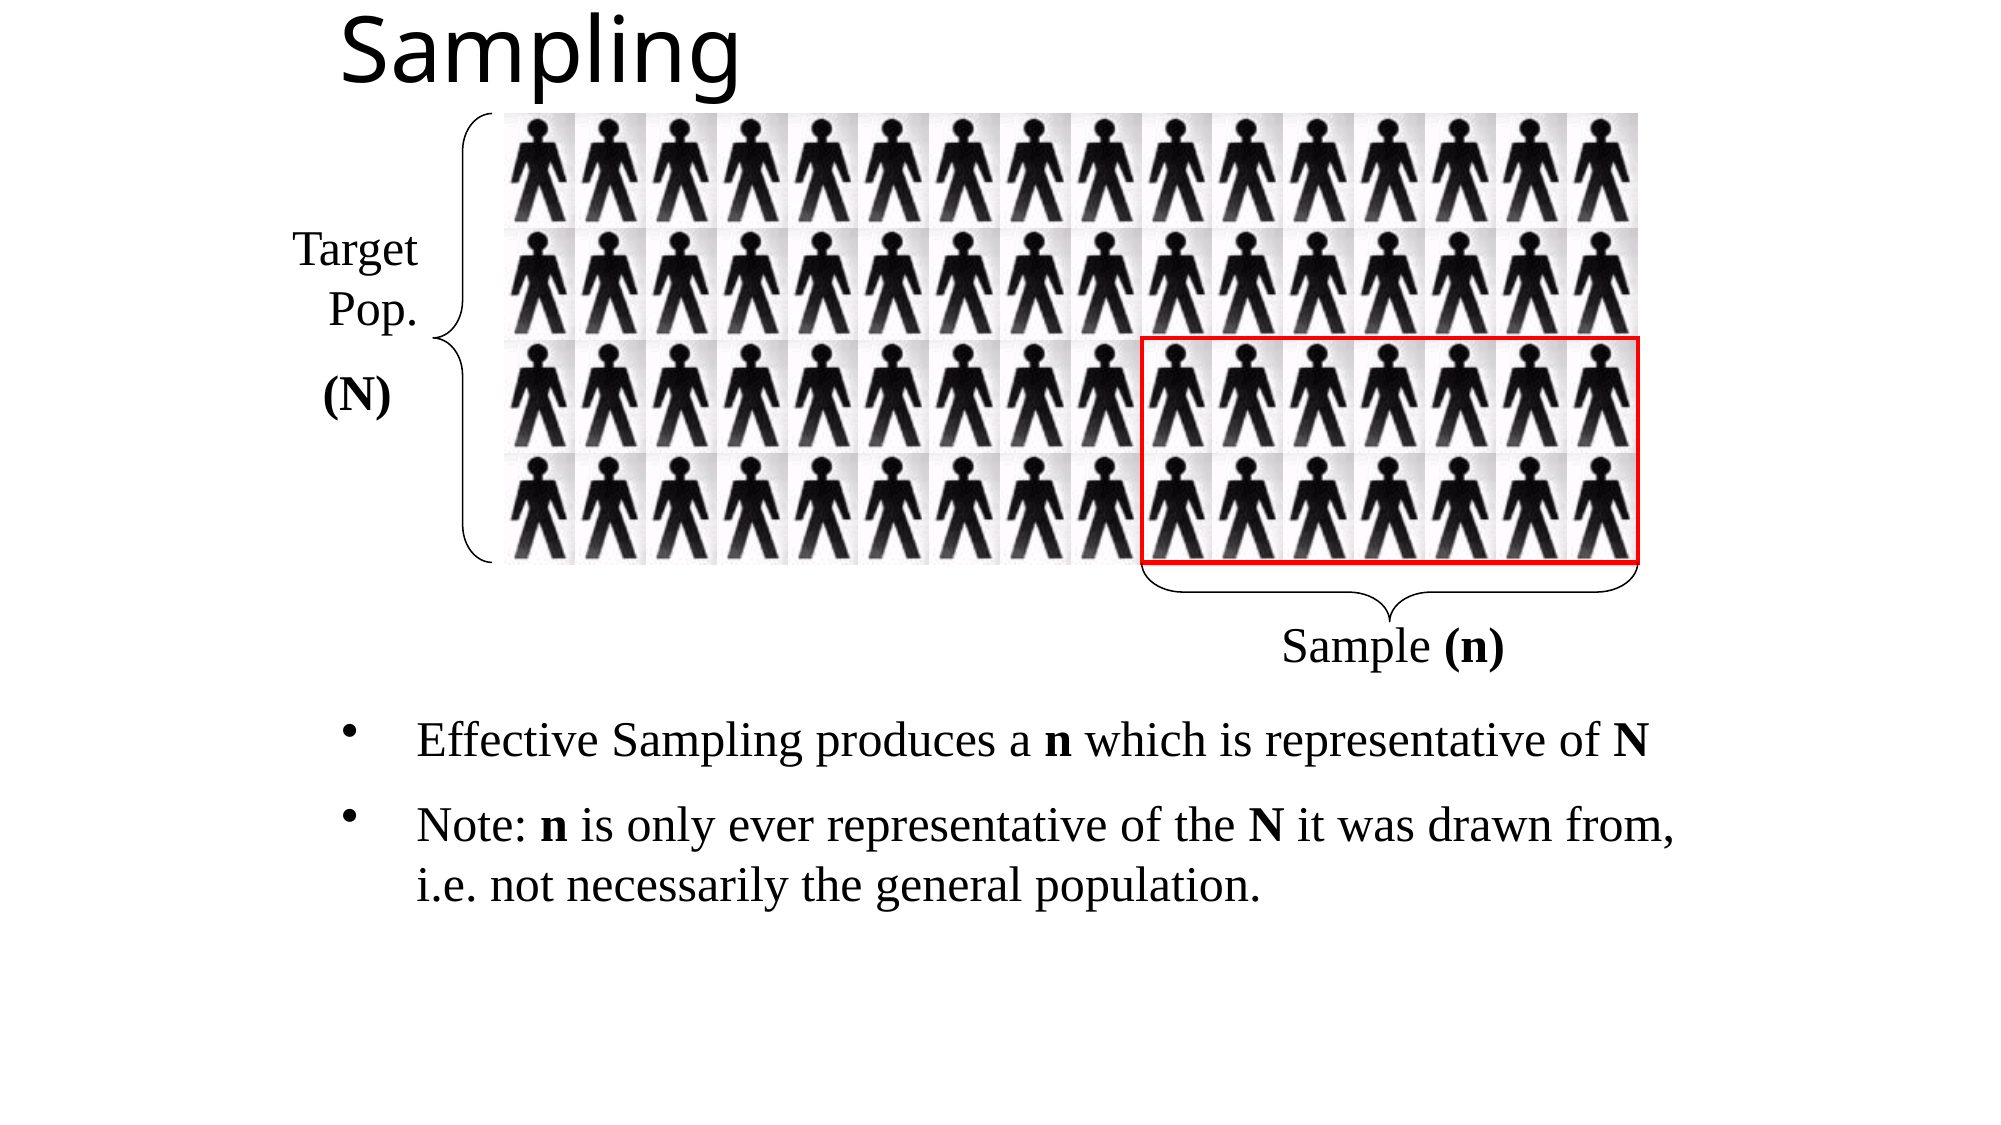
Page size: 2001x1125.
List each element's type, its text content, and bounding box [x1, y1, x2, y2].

text_box Effective Sampling produces a n which is representative of N Note: n is only ever representative of the N it was drawn from, i.e. not necessarily the general population. [326, 699, 1709, 919]
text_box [1425, 113, 1496, 337]
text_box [1283, 113, 1354, 337]
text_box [1142, 113, 1212, 337]
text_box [858, 113, 929, 566]
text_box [717, 113, 787, 566]
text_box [1496, 113, 1567, 337]
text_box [646, 113, 717, 566]
title Sampling [324, 0, 1675, 184]
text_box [787, 113, 858, 566]
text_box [1567, 113, 1638, 337]
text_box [1141, 337, 1638, 681]
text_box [1000, 113, 1071, 566]
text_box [1071, 113, 1142, 566]
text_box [1354, 113, 1425, 337]
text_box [575, 113, 646, 566]
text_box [929, 113, 1000, 566]
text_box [1212, 113, 1283, 337]
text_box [243, 113, 493, 563]
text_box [504, 113, 575, 566]
